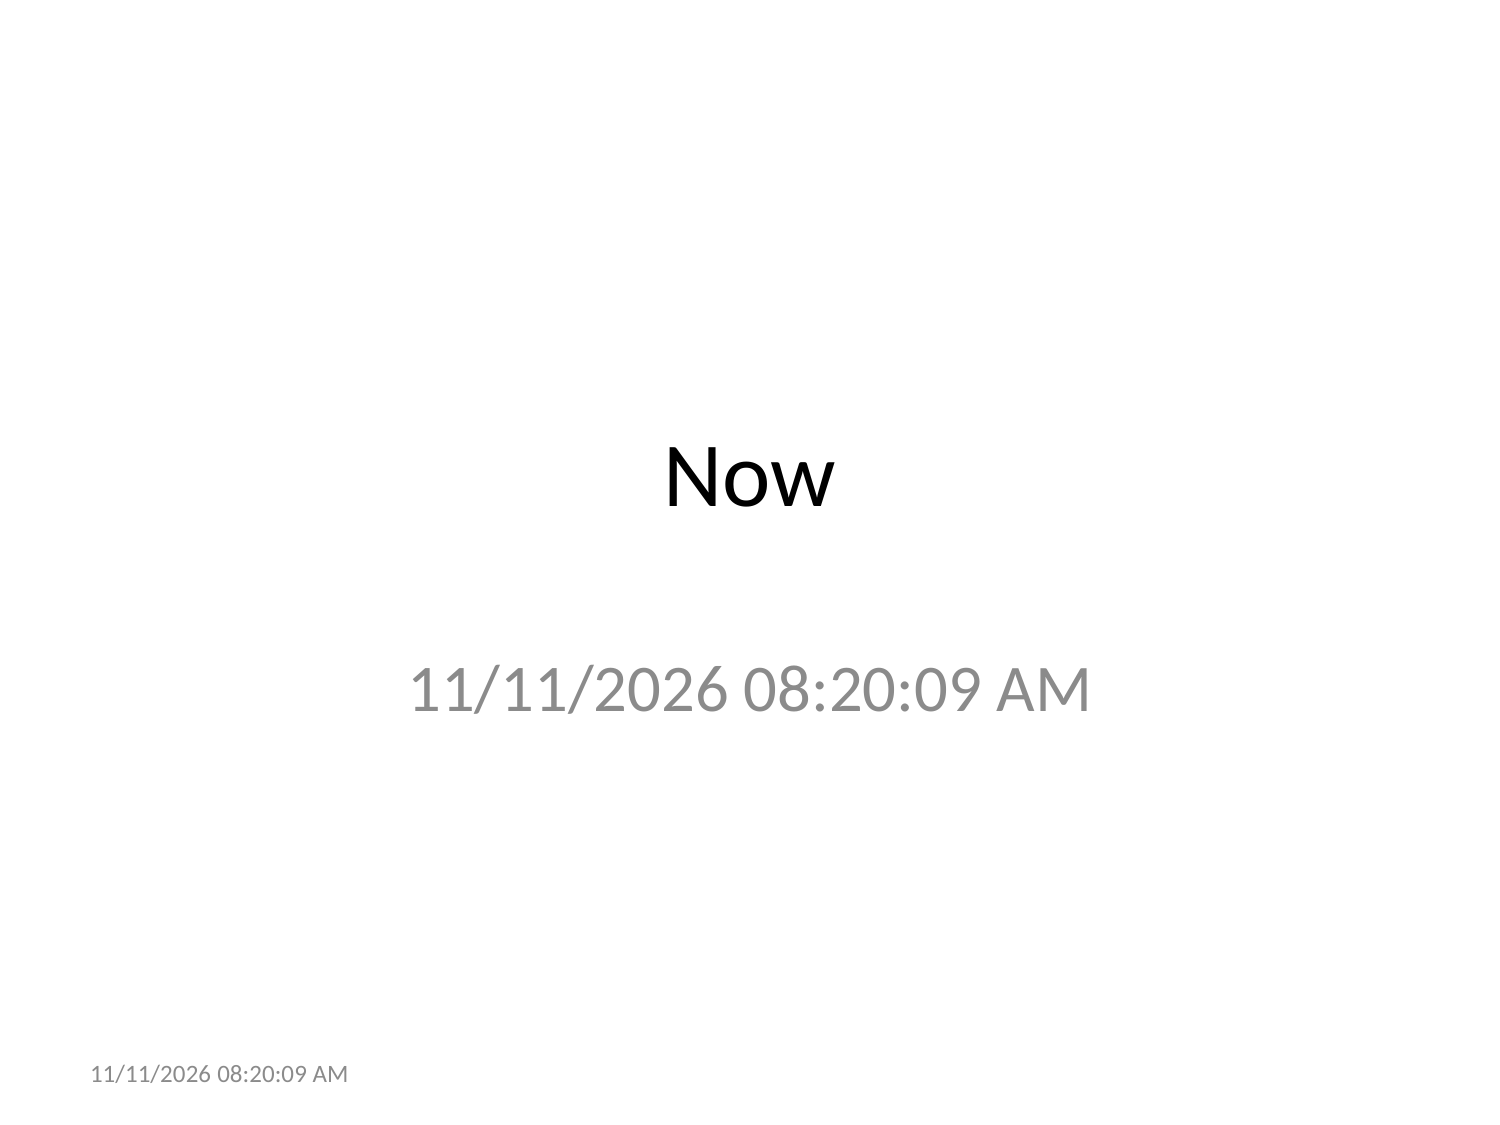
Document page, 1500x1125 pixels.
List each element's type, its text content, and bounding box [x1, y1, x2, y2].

subtitle 2011-12-19 10:20:04 AM [225, 637, 1275, 925]
title Now [112, 349, 1388, 591]
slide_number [75, 1042, 425, 1103]
